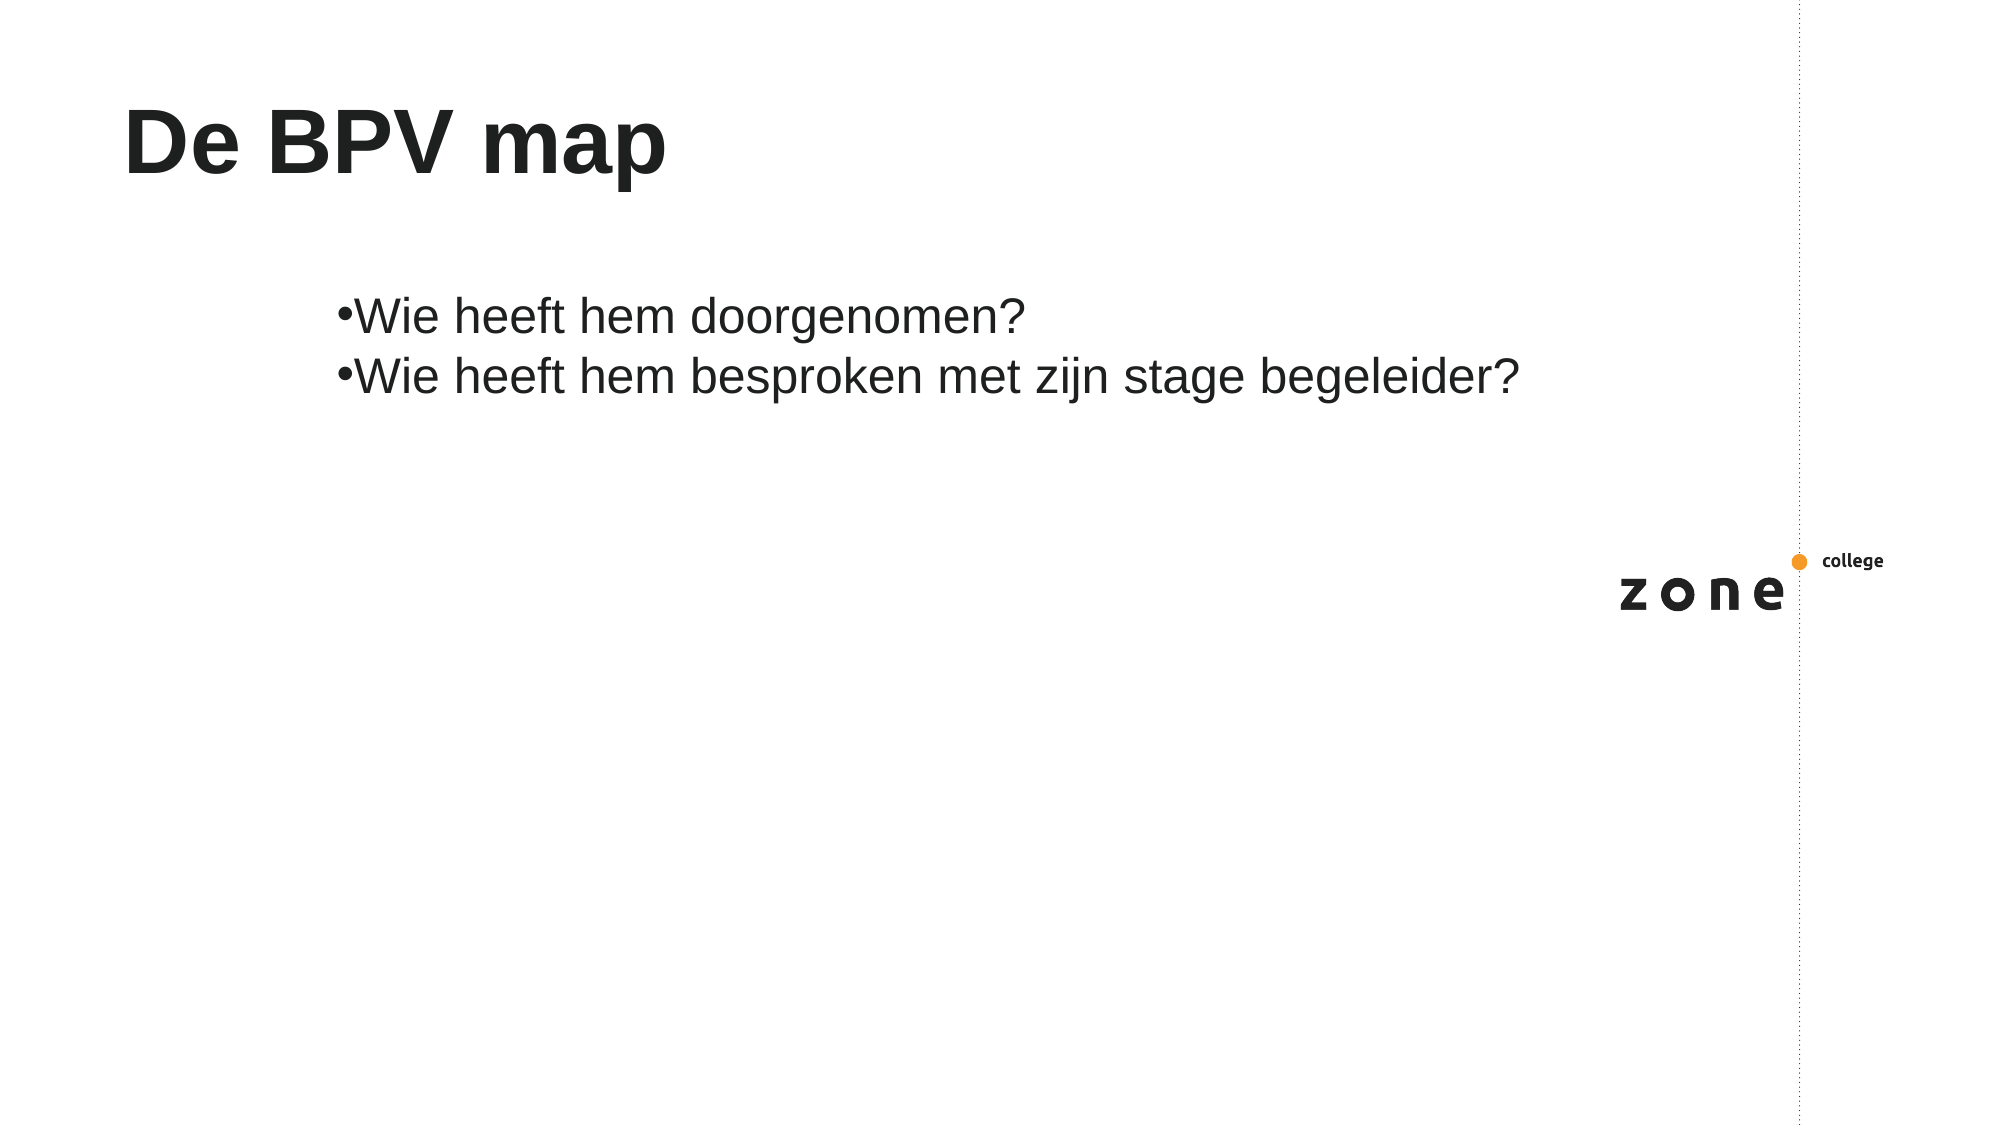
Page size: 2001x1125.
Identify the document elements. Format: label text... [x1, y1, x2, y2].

title De BPV map [124, 94, 1607, 272]
picture [1596, 0, 2001, 1125]
list Wie heeft hem doorgenomen? Wie heeft hem besproken met zijn stage begeleider? [336, 283, 1607, 998]
